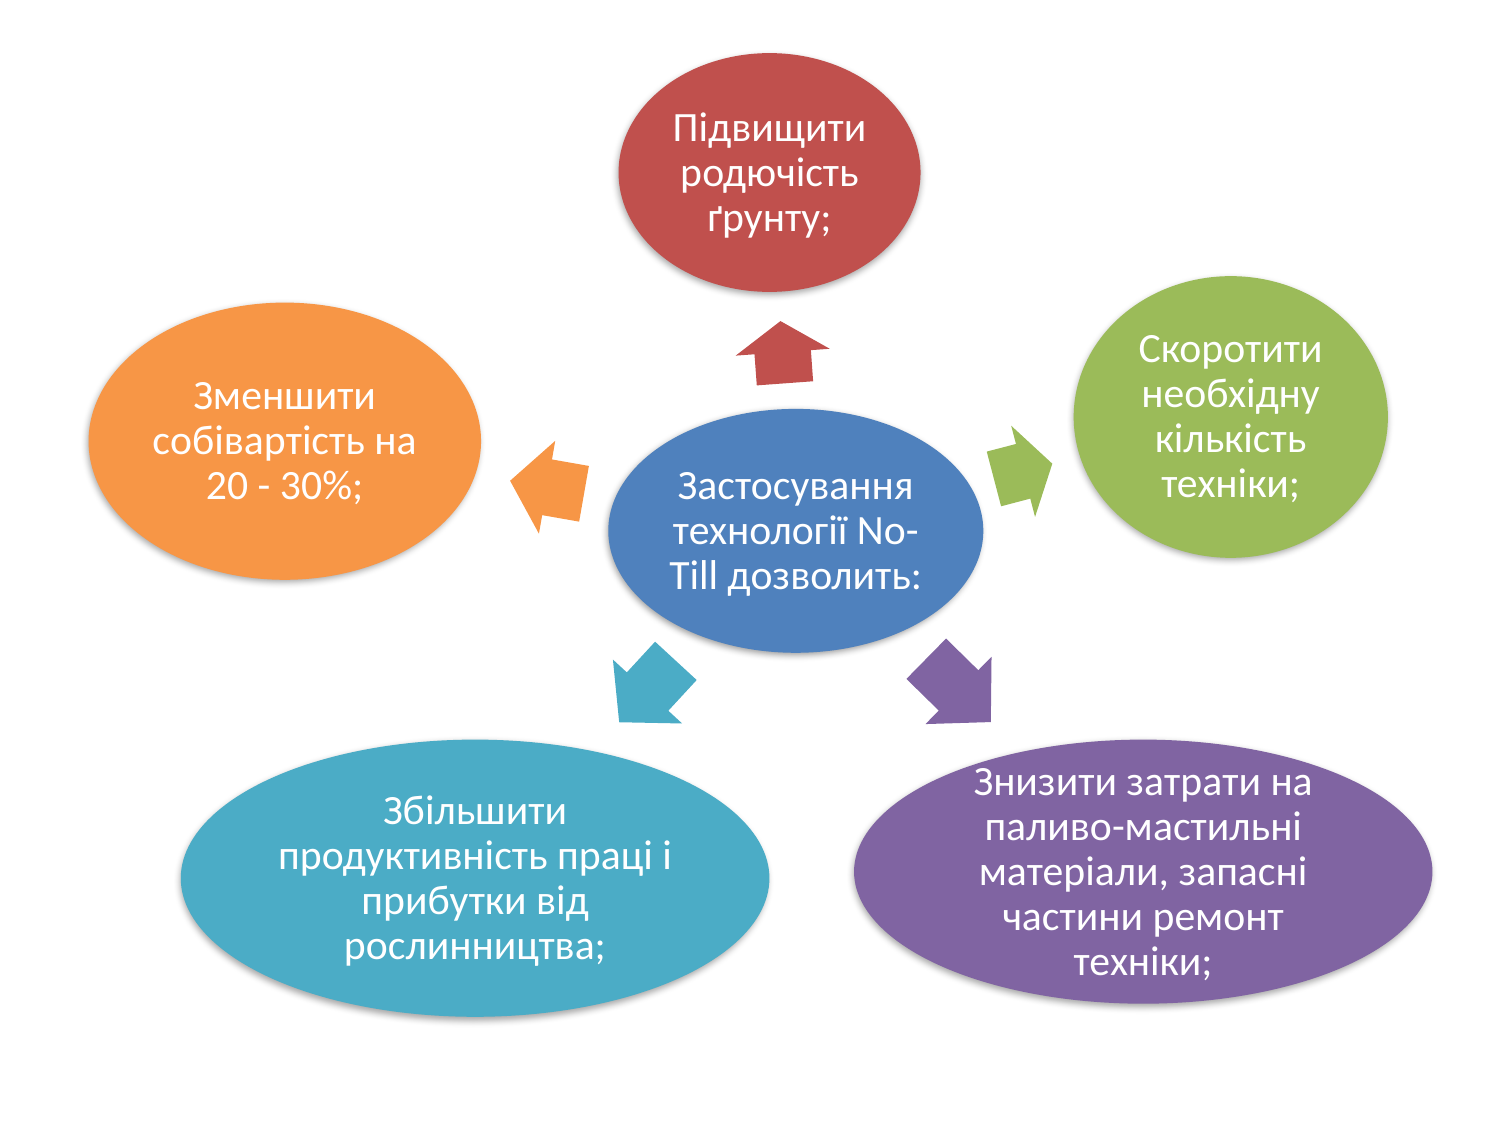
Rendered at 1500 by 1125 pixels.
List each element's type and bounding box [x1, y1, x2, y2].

text_box [0, 42, 1500, 1024]
